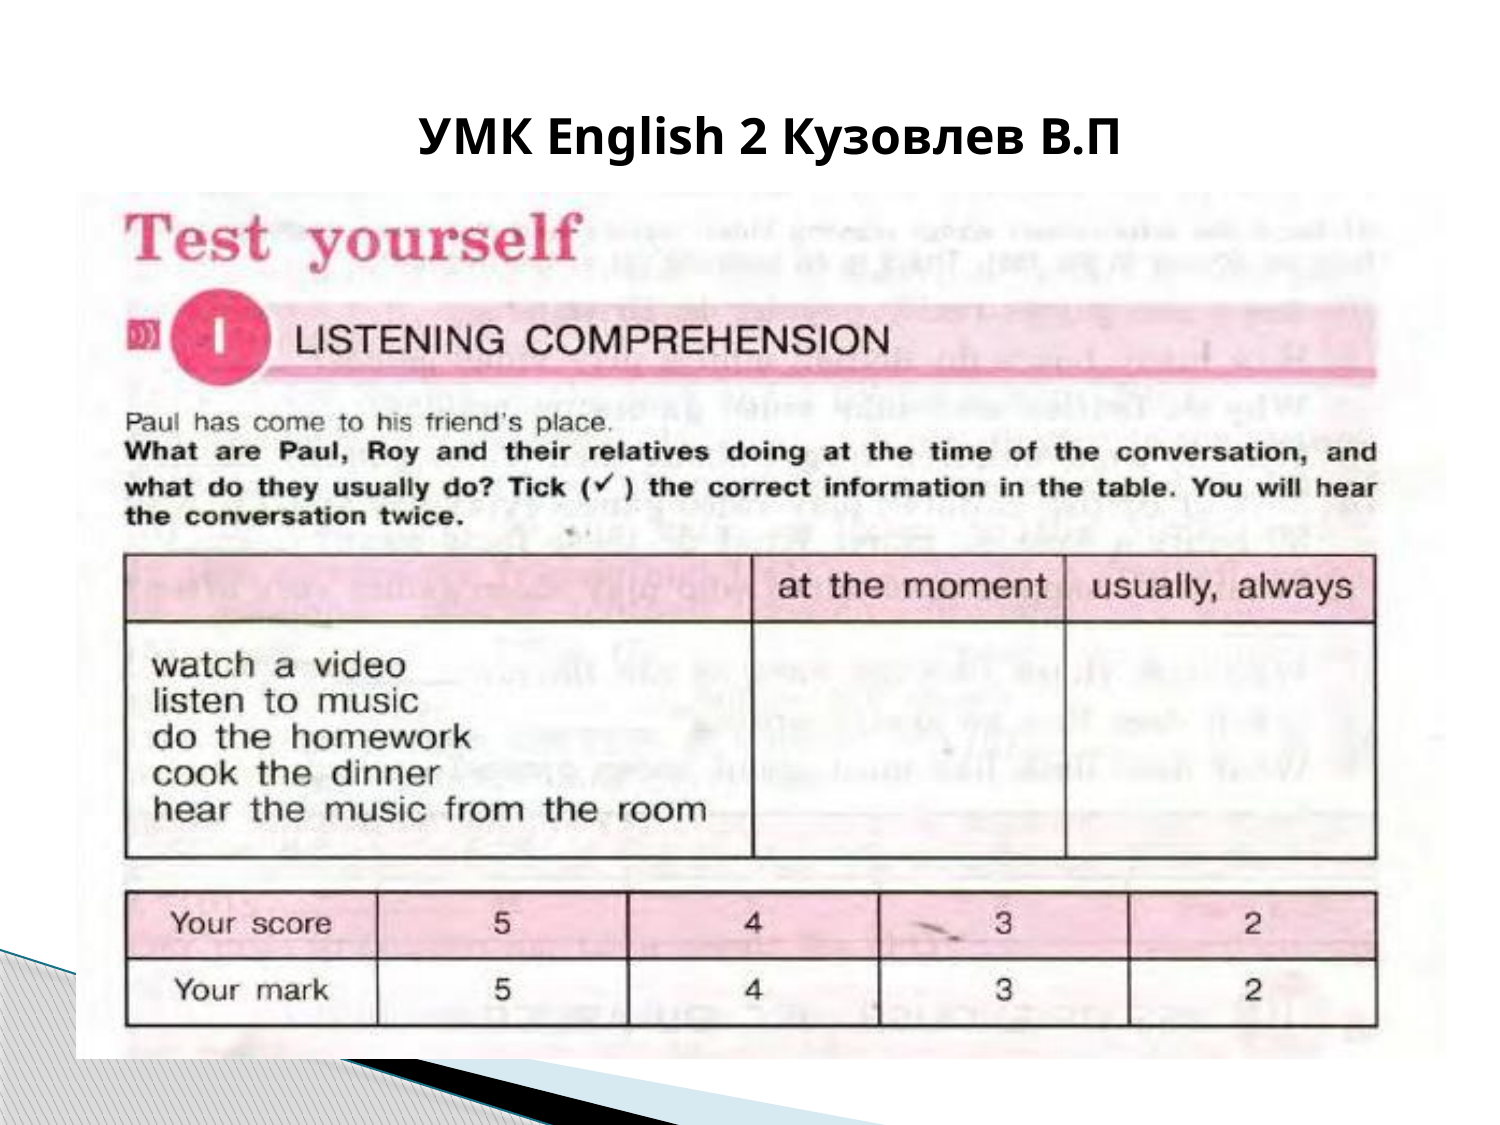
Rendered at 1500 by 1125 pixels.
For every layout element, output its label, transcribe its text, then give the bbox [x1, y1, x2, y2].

picture [76, 191, 1446, 1059]
text_box УМК English 2 Кузовлев В.П [76, 46, 1465, 223]
